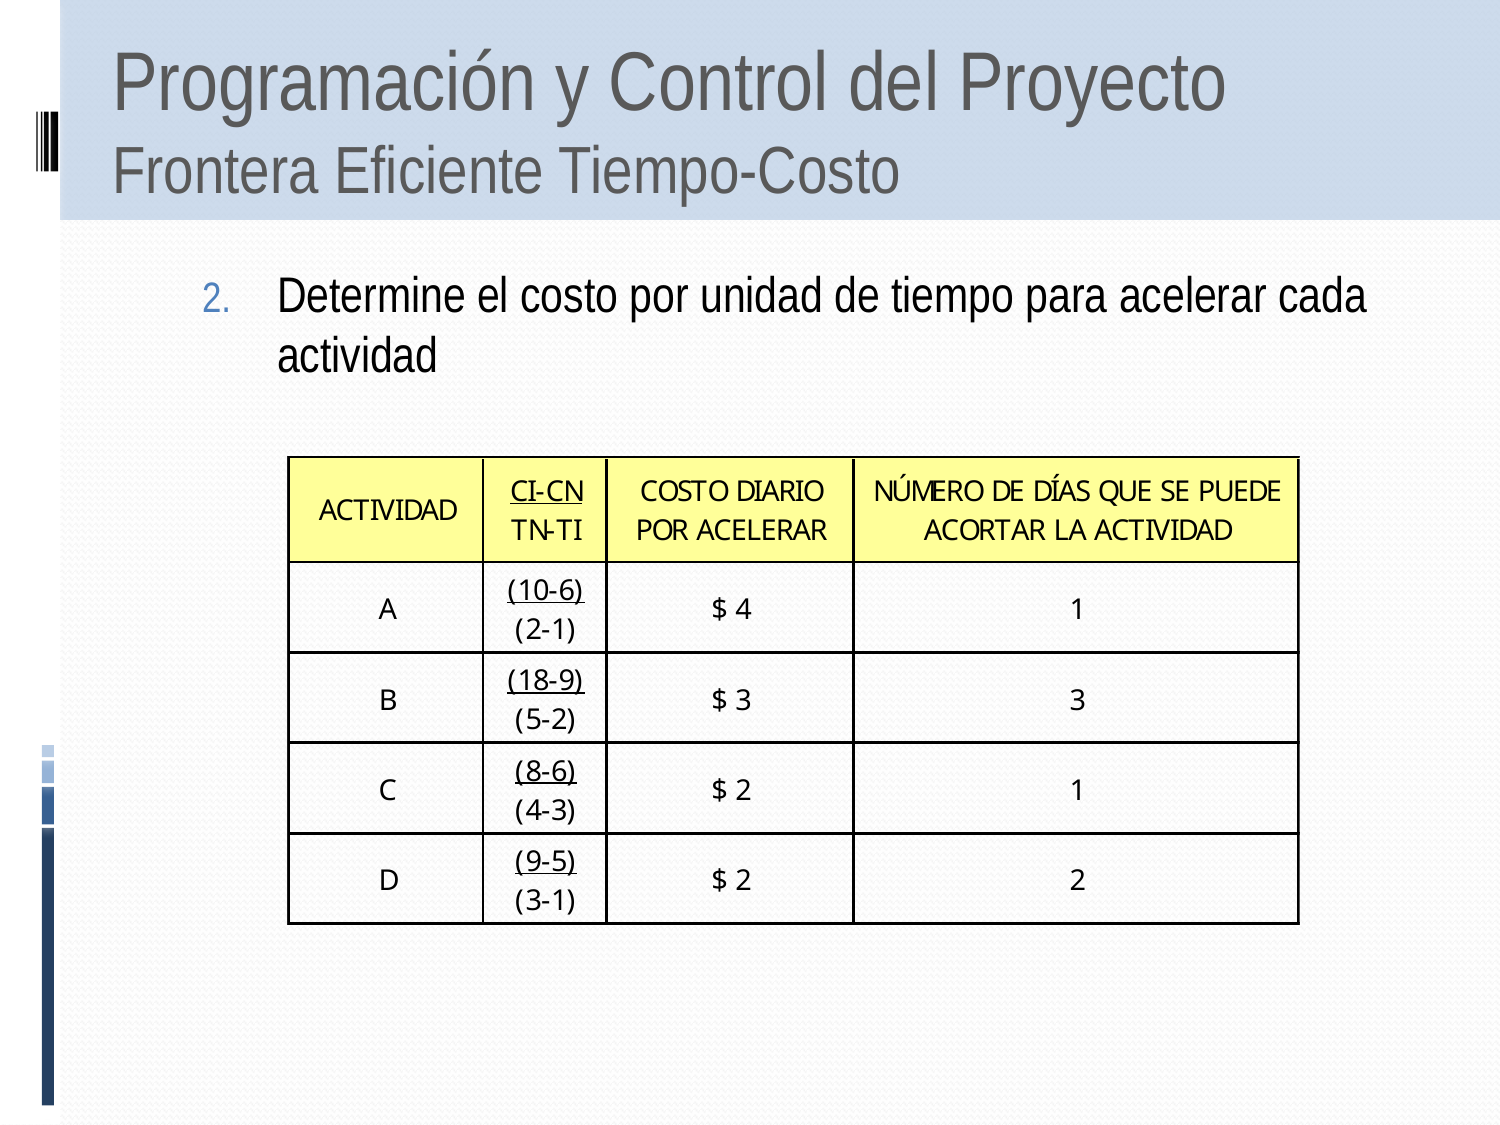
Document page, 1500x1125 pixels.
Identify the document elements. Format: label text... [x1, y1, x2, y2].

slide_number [281, 457, 1306, 937]
list Determine el costo por unidad de tiempo para acelerar cada actividad [111, 255, 1436, 1038]
picture [287, 455, 1301, 926]
title Programación y Control del Proyecto Frontera Eficiente Tiempo-Costo [111, 18, 1436, 207]
